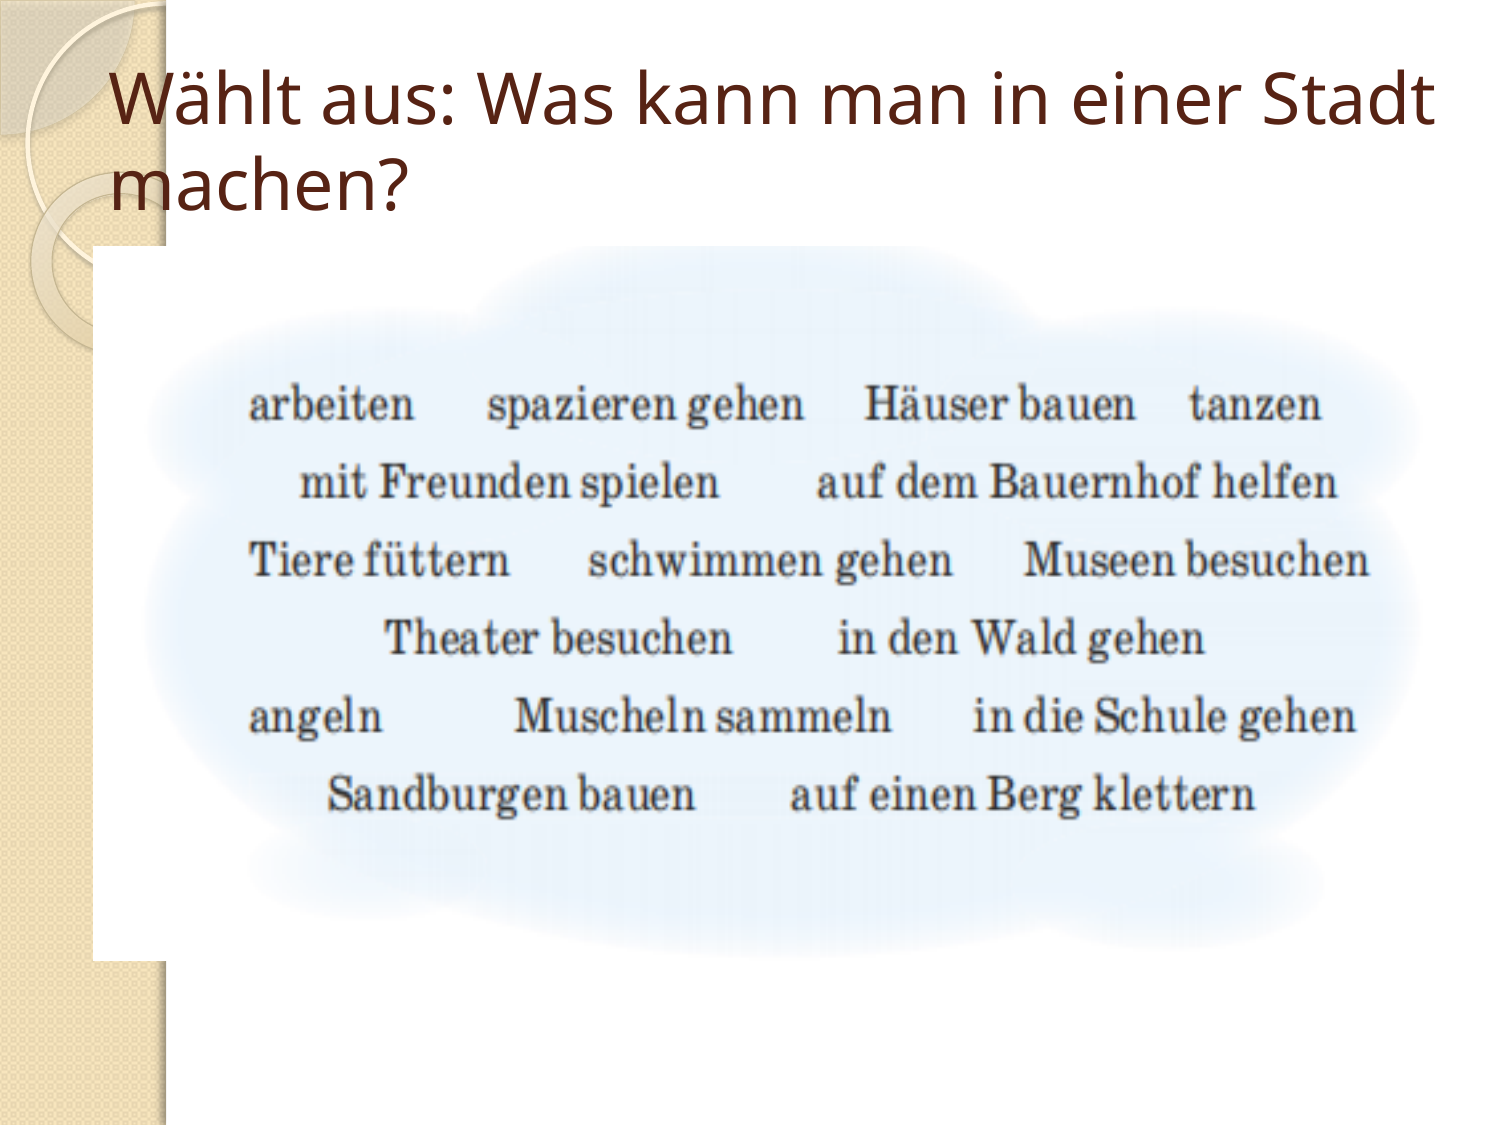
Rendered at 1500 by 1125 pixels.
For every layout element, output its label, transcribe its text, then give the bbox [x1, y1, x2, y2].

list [93, 245, 1454, 962]
title Wählt aus: Was kann man in einer Stadt machen? [93, 45, 1466, 233]
